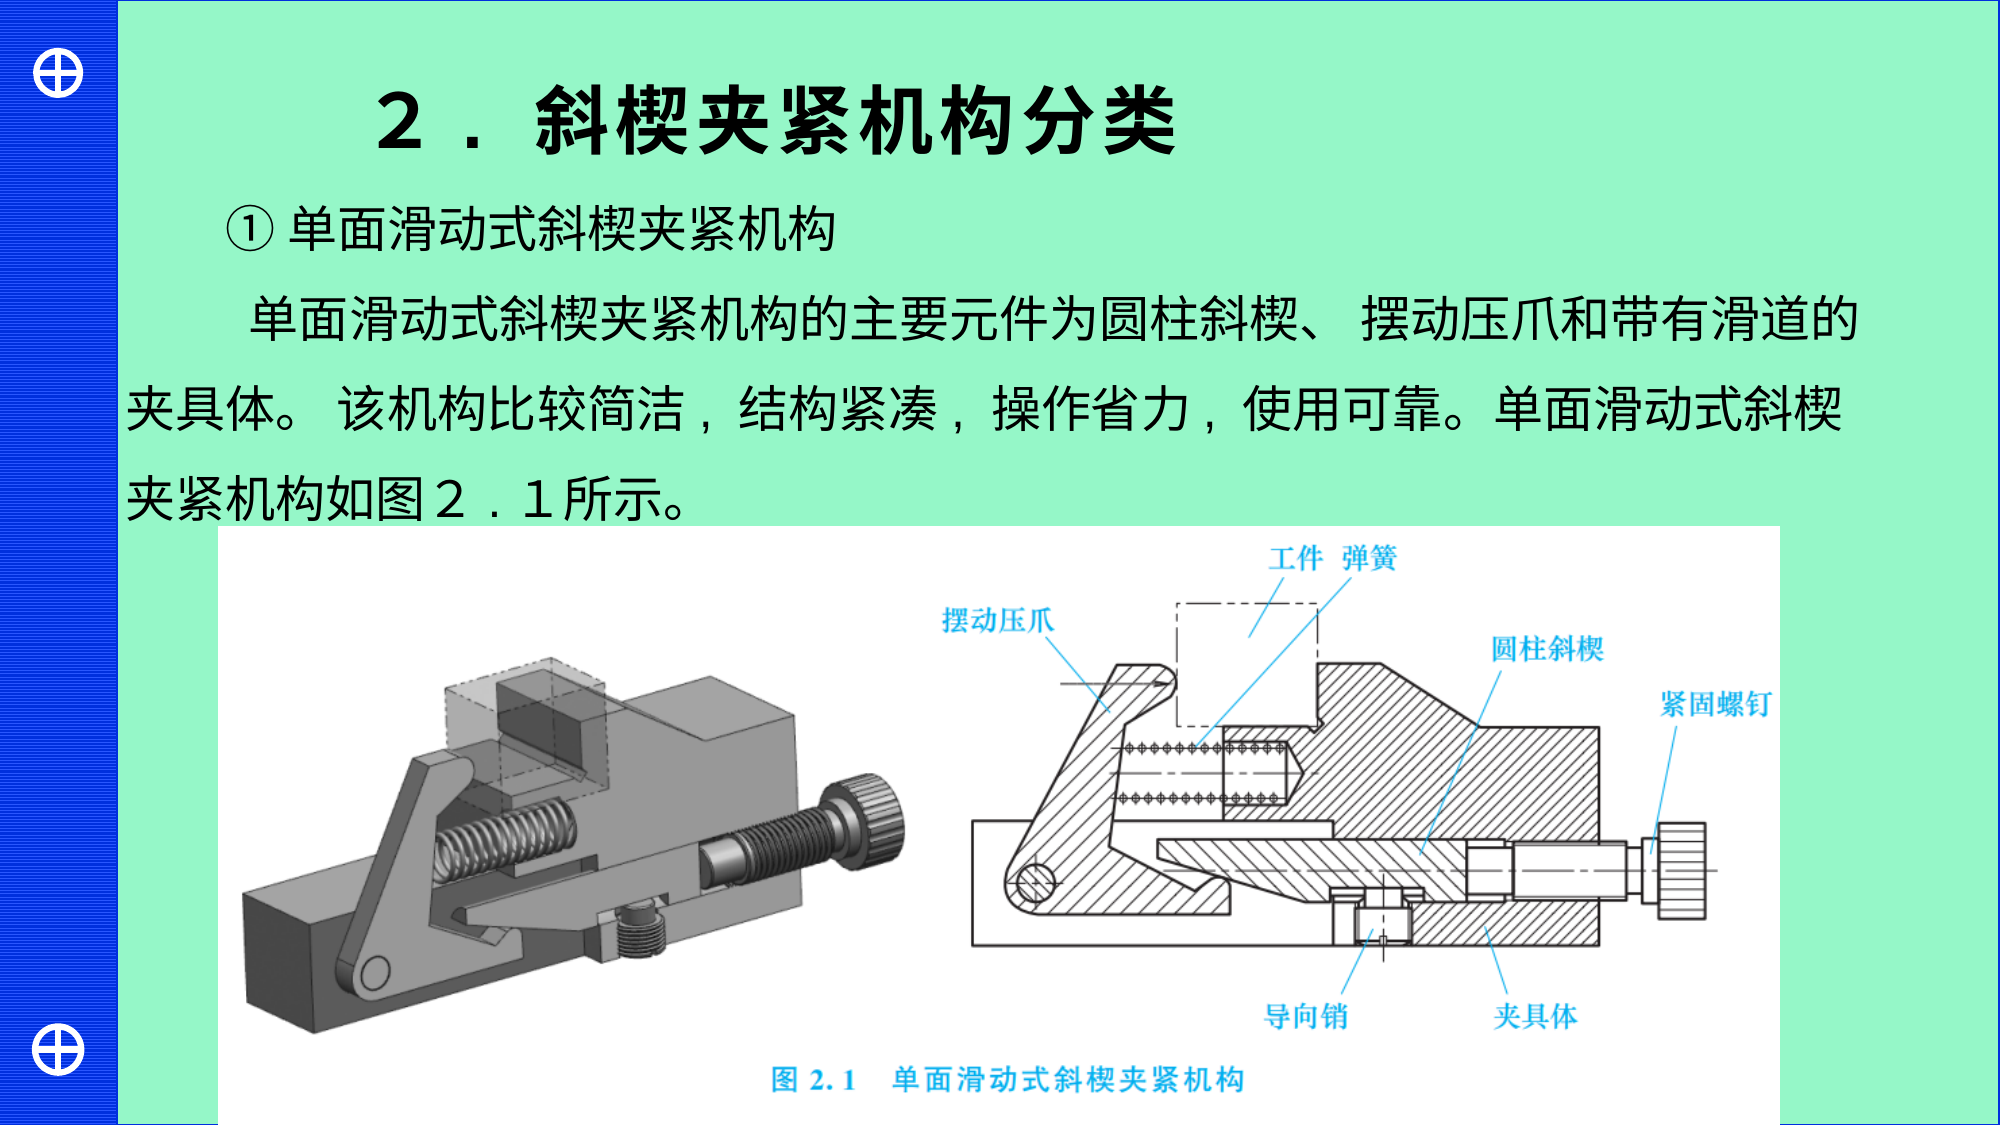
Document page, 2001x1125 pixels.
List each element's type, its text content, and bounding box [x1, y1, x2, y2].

text_box ①单面滑动式斜楔夹紧机构 单面滑动式斜楔夹紧机构的主要元件为圆柱斜楔、 摆动压爪和带有滑道的夹具体。 该机构比较简洁, 结构紧凑, 操作省力, 使用可靠。单面滑动式斜楔夹紧机构如图２.１所示。 [111, 160, 1880, 640]
text_box ２. 斜楔夹紧机构分类 [144, 50, 1432, 160]
picture [217, 526, 1780, 1125]
